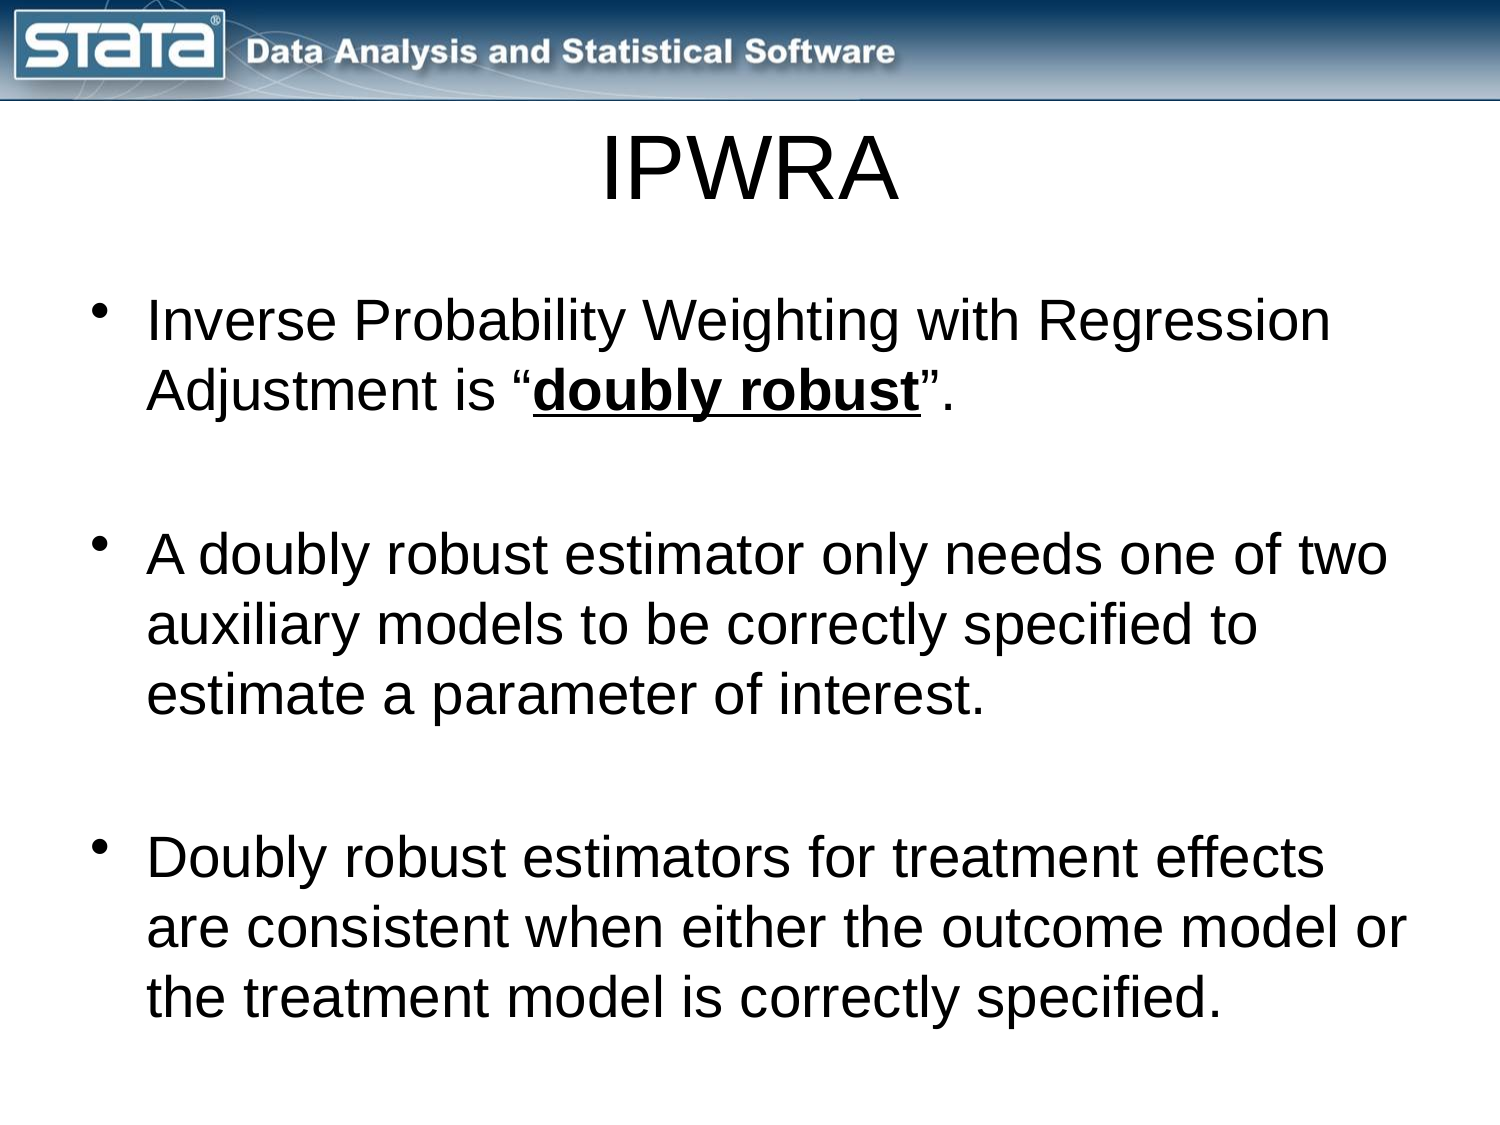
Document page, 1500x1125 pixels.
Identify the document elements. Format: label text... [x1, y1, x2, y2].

title IPWRA [0, 108, 1500, 225]
list Inverse Probability Weighting with Regression Adjustment is “doubly robust”. A doubly robust estimator only needs one of two auxiliary models to be correctly specified to estimate a parameter of interest. Doubly robust estimators for treatment effects are consistent when either the outcome model or the treatment model is correctly specified. [75, 275, 1425, 1063]
picture [0, 0, 1500, 102]
